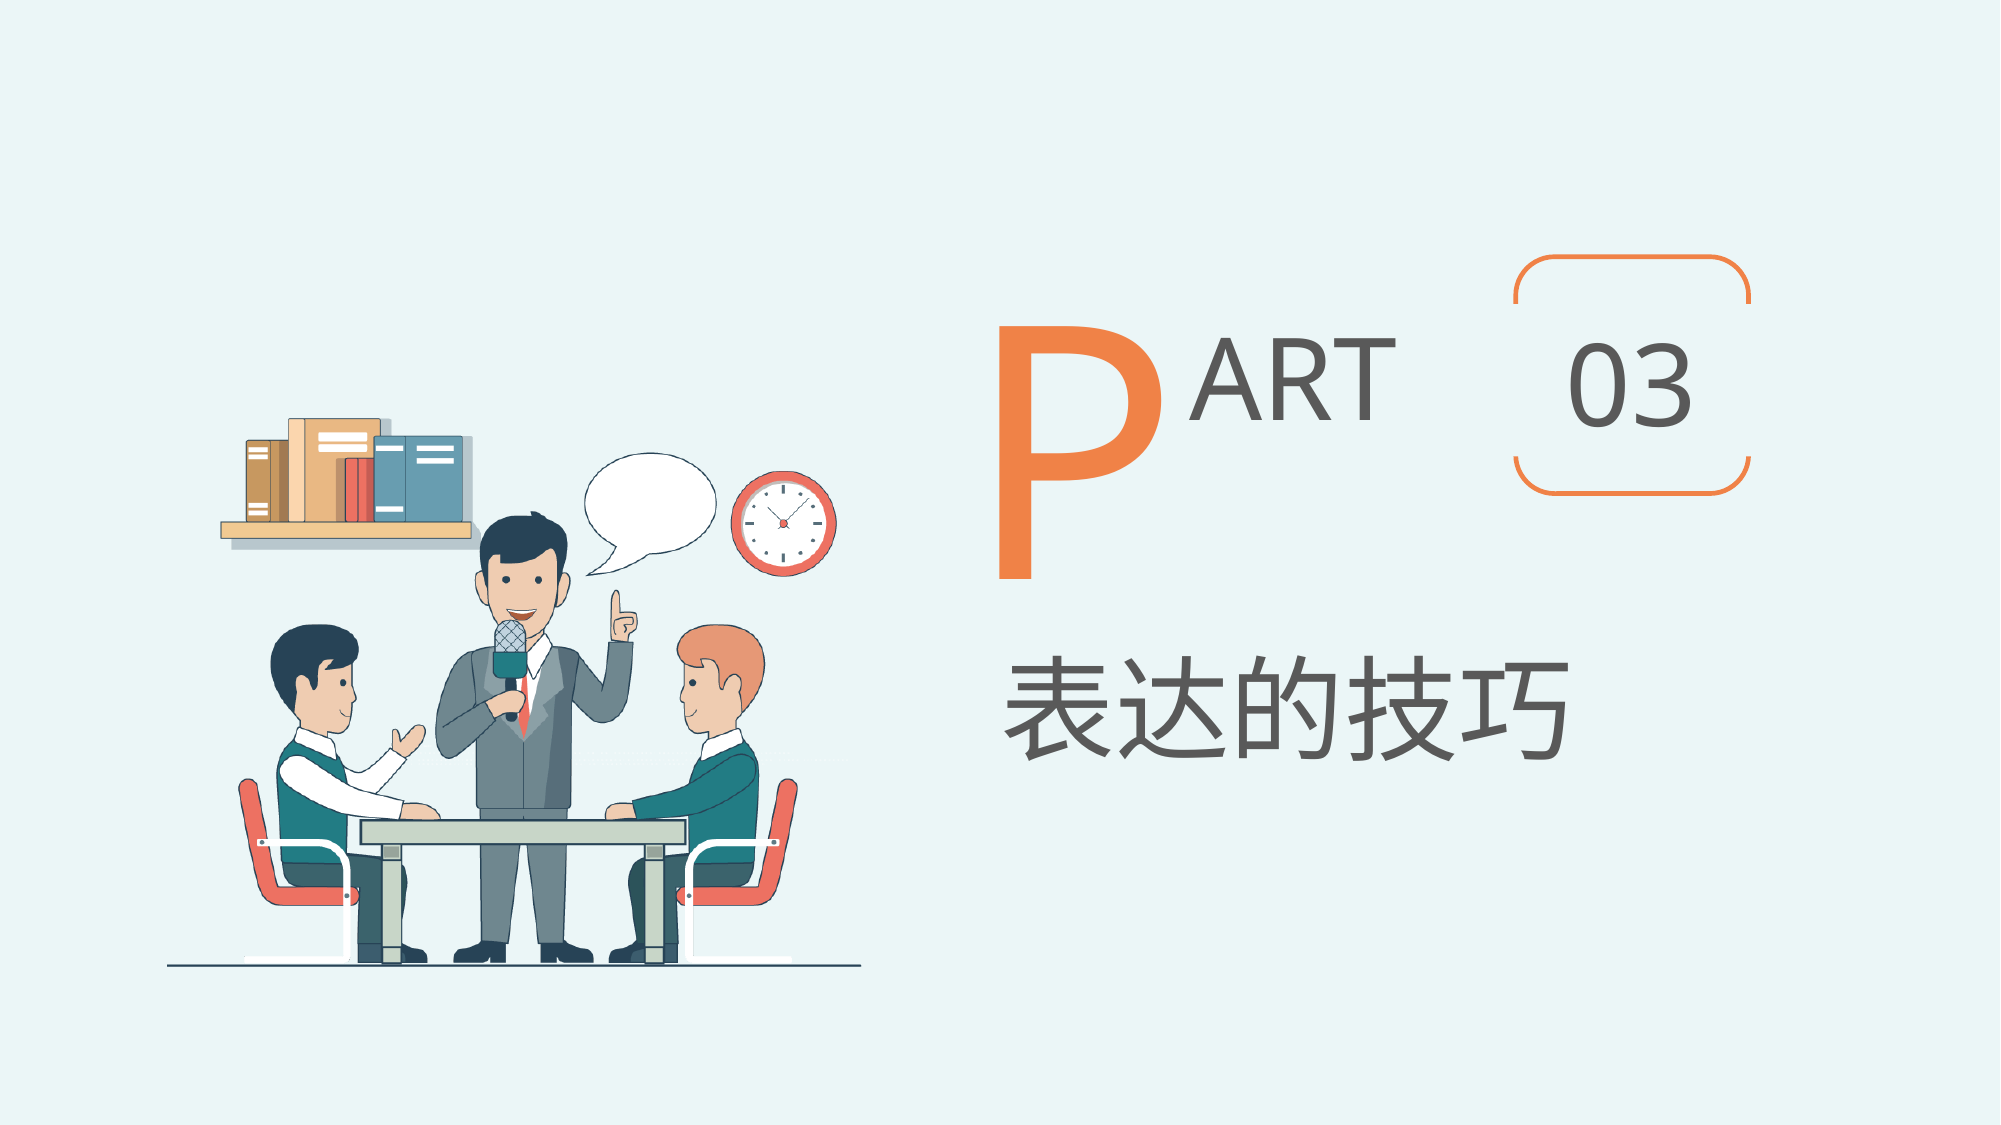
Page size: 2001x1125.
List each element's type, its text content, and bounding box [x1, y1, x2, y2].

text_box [1482, 256, 1780, 494]
text_box ART [1174, 298, 1473, 451]
text_box P [950, 217, 1290, 658]
text_box 表达的技巧 [985, 630, 1787, 784]
picture [166, 358, 910, 997]
